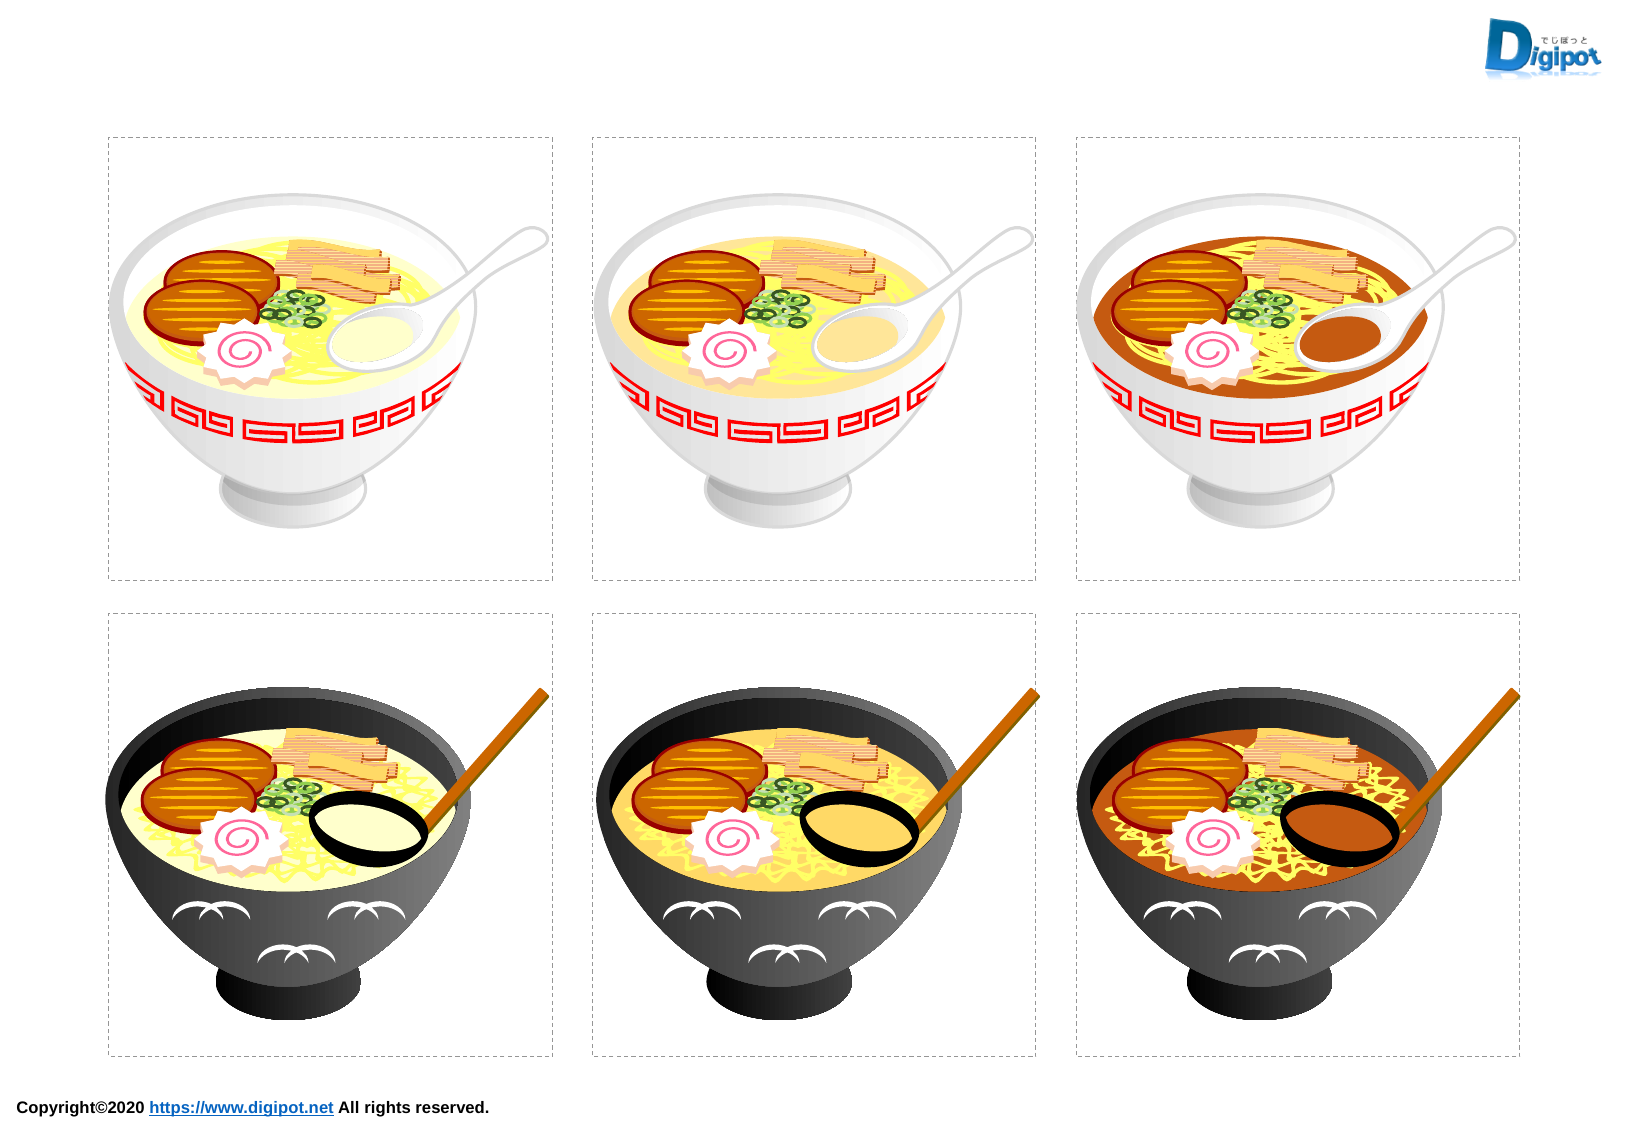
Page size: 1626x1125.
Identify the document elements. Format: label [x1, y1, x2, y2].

text_box [1077, 194, 1516, 528]
picture [1485, 18, 1602, 82]
text_box [596, 651, 979, 1021]
text_box [595, 194, 1033, 528]
text_box [105, 651, 488, 1021]
text_box [1076, 651, 1459, 1021]
text_box [110, 194, 548, 528]
